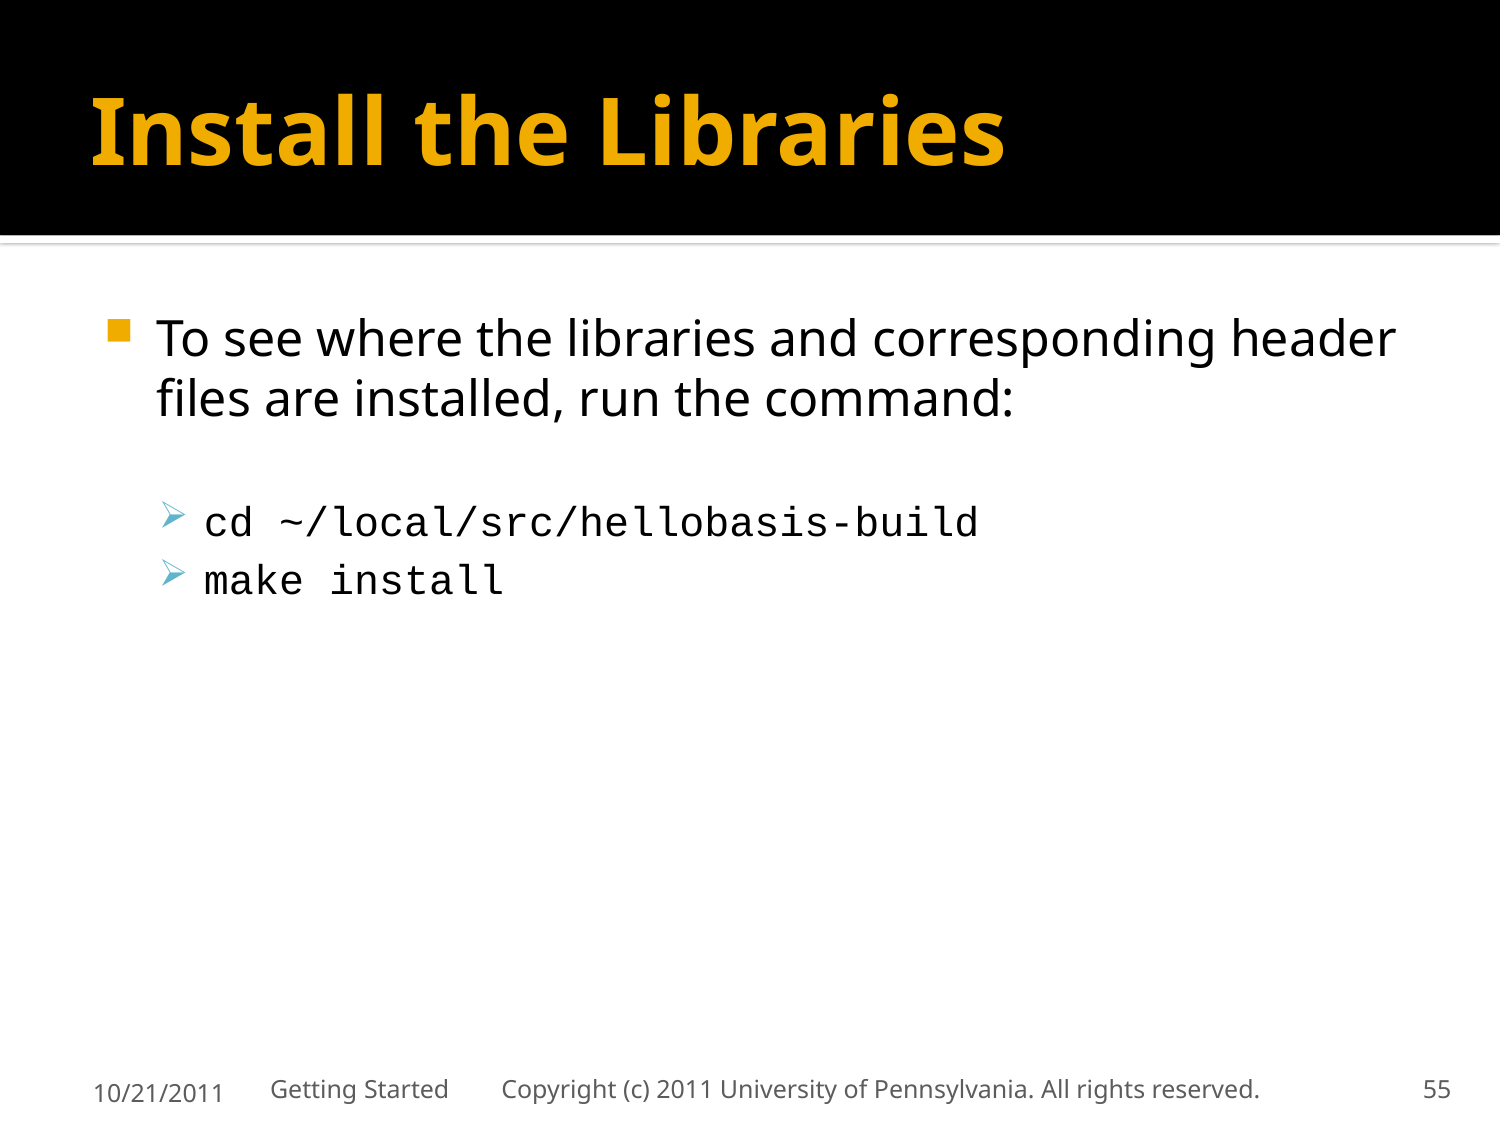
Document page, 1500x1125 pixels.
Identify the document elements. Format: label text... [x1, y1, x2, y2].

list To see where the libraries and corresponding header files are installed, run the command: cd ~/local/src/hellobasis-build make install [75, 291, 1425, 1050]
footer Getting Started Copyright (c) 2011 University of Pennsylvania. All rights reserved. [262, 1062, 1337, 1108]
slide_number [75, 1062, 238, 1108]
title Install the Libraries [75, 25, 1425, 231]
slide_number 55 [1345, 1062, 1467, 1108]
